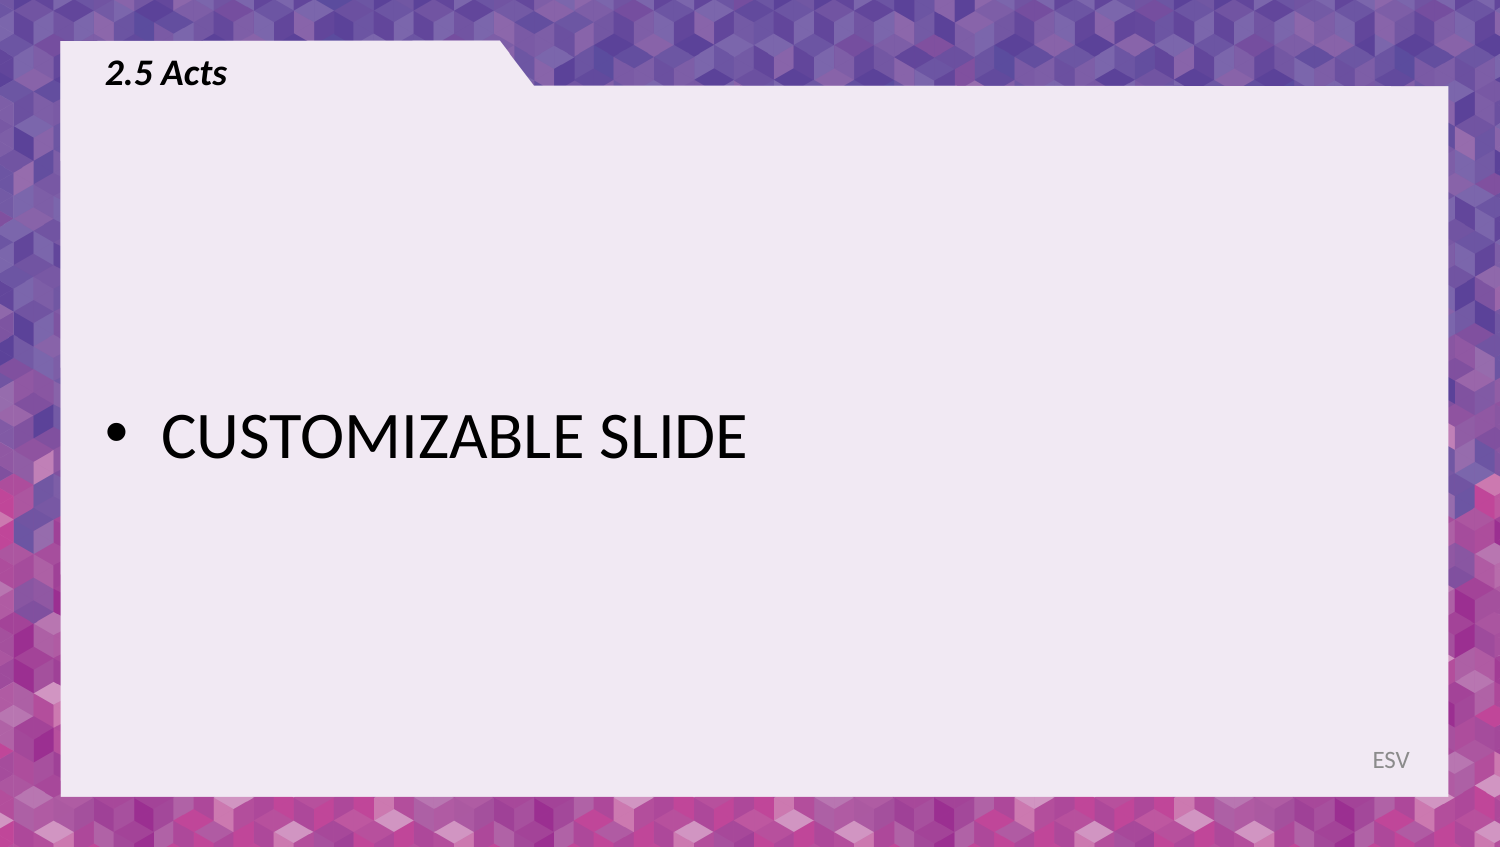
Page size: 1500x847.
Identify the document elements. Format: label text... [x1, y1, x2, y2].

footer ESV [950, 736, 1425, 782]
title 2.5 Acts [89, 33, 1420, 108]
list CUSTOMIZABLE SLIDE [89, 141, 1403, 722]
picture [0, 0, 1500, 847]
